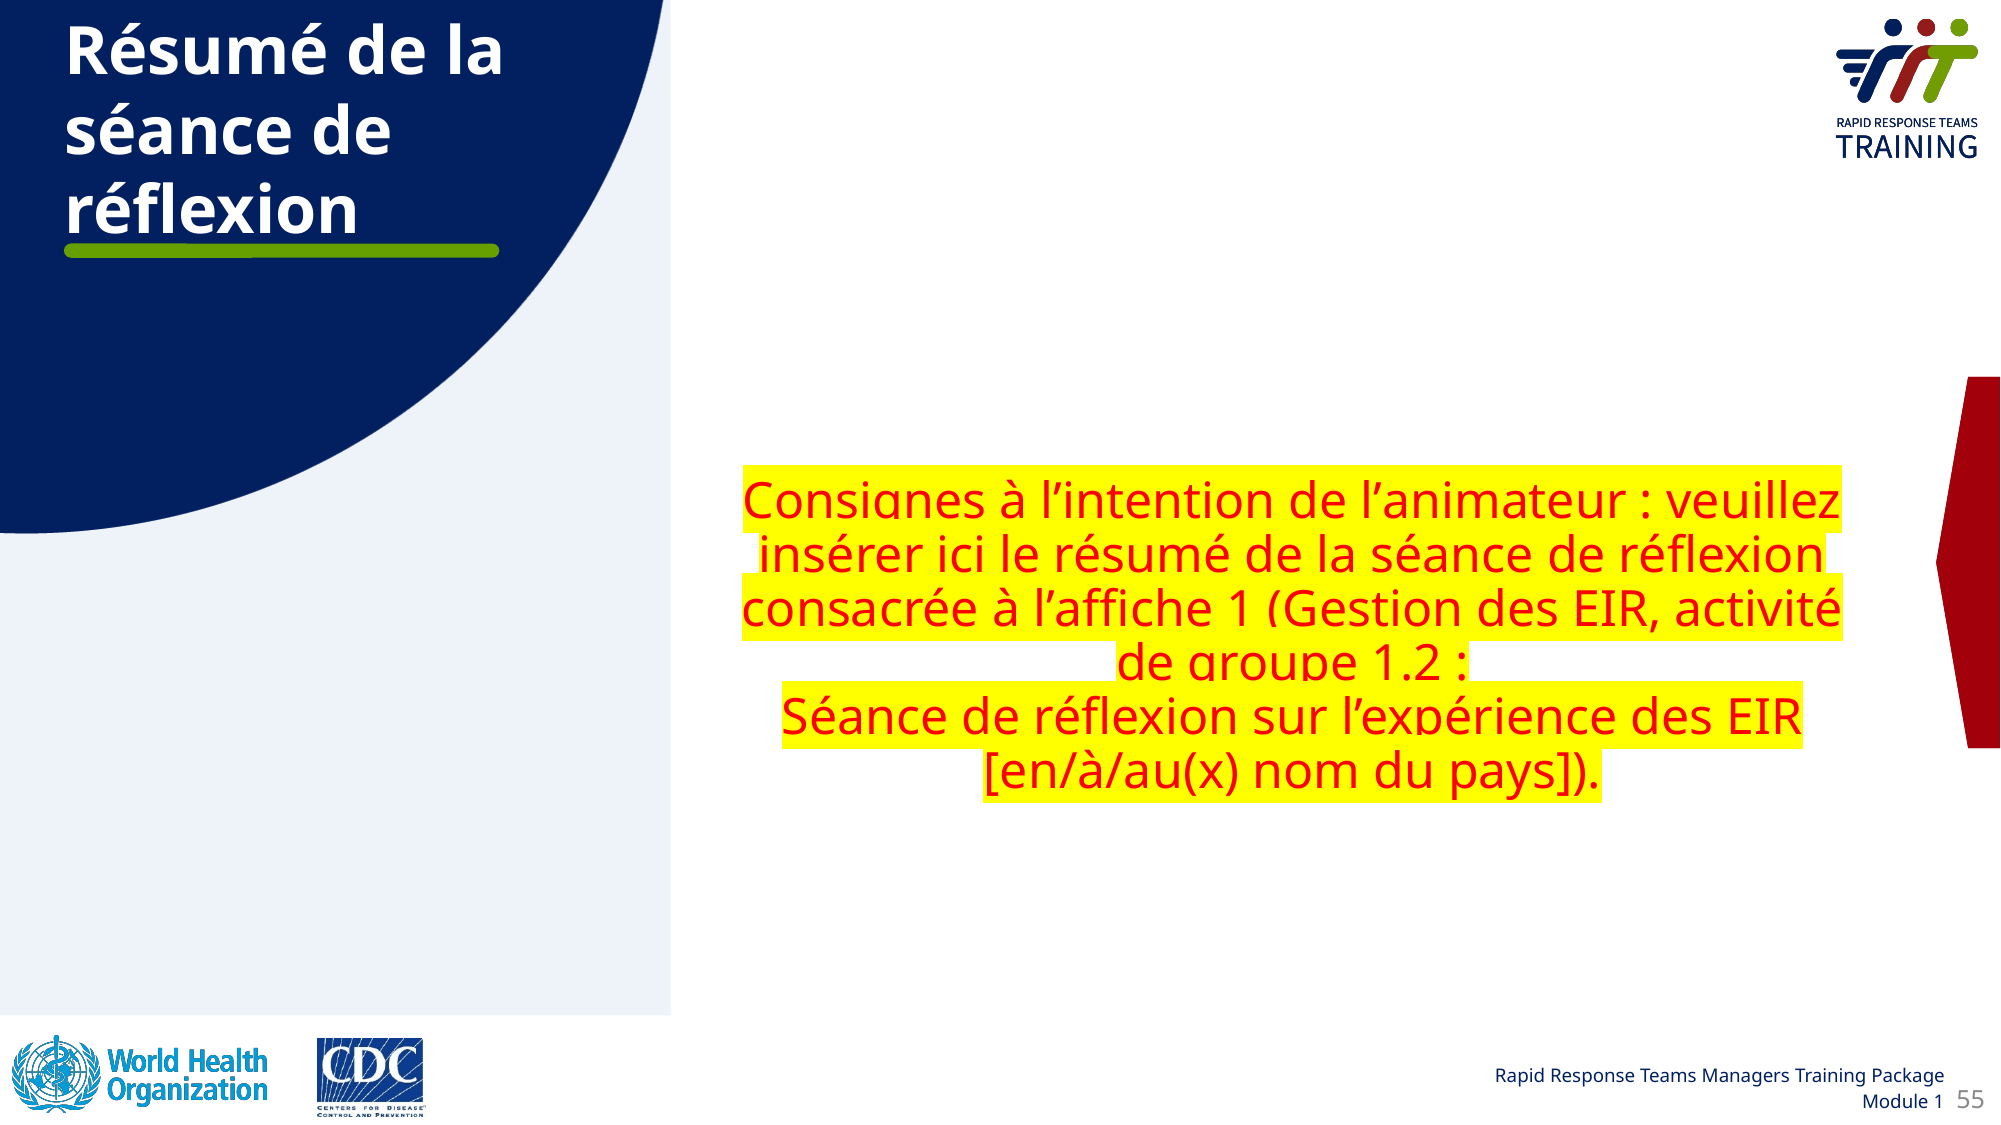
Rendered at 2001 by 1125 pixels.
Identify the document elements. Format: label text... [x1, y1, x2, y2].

picture [71, 1053, 90, 1091]
text_box Consignes à lʼintention de lʼanimateur : veuillez insérer ici le résumé de la séance de réflexion consacrée à lʼaffiche 1 (Gestion des EIR, activité de groupe 1.2 : Séance de réflexion sur l’expérience des EIR [en/à/au(x) nom du pays]). [714, 467, 1871, 878]
picture [24, 1054, 36, 1087]
picture [317, 1038, 426, 1117]
text_box [1936, 376, 2000, 749]
text_box Résumé de la séance de réflexion [56, 0, 616, 255]
text_box 55 [1557, 1075, 1993, 1121]
picture [50, 1108, 62, 1113]
picture [46, 1056, 54, 1062]
picture [59, 1035, 267, 1113]
picture [12, 1035, 54, 1068]
picture [0, 0, 670, 538]
picture [36, 1088, 78, 1105]
picture [22, 1062, 26, 1077]
picture [1835, 19, 1978, 167]
picture [30, 1083, 37, 1091]
picture [34, 1054, 43, 1078]
picture [12, 1083, 48, 1113]
picture [40, 1062, 47, 1070]
